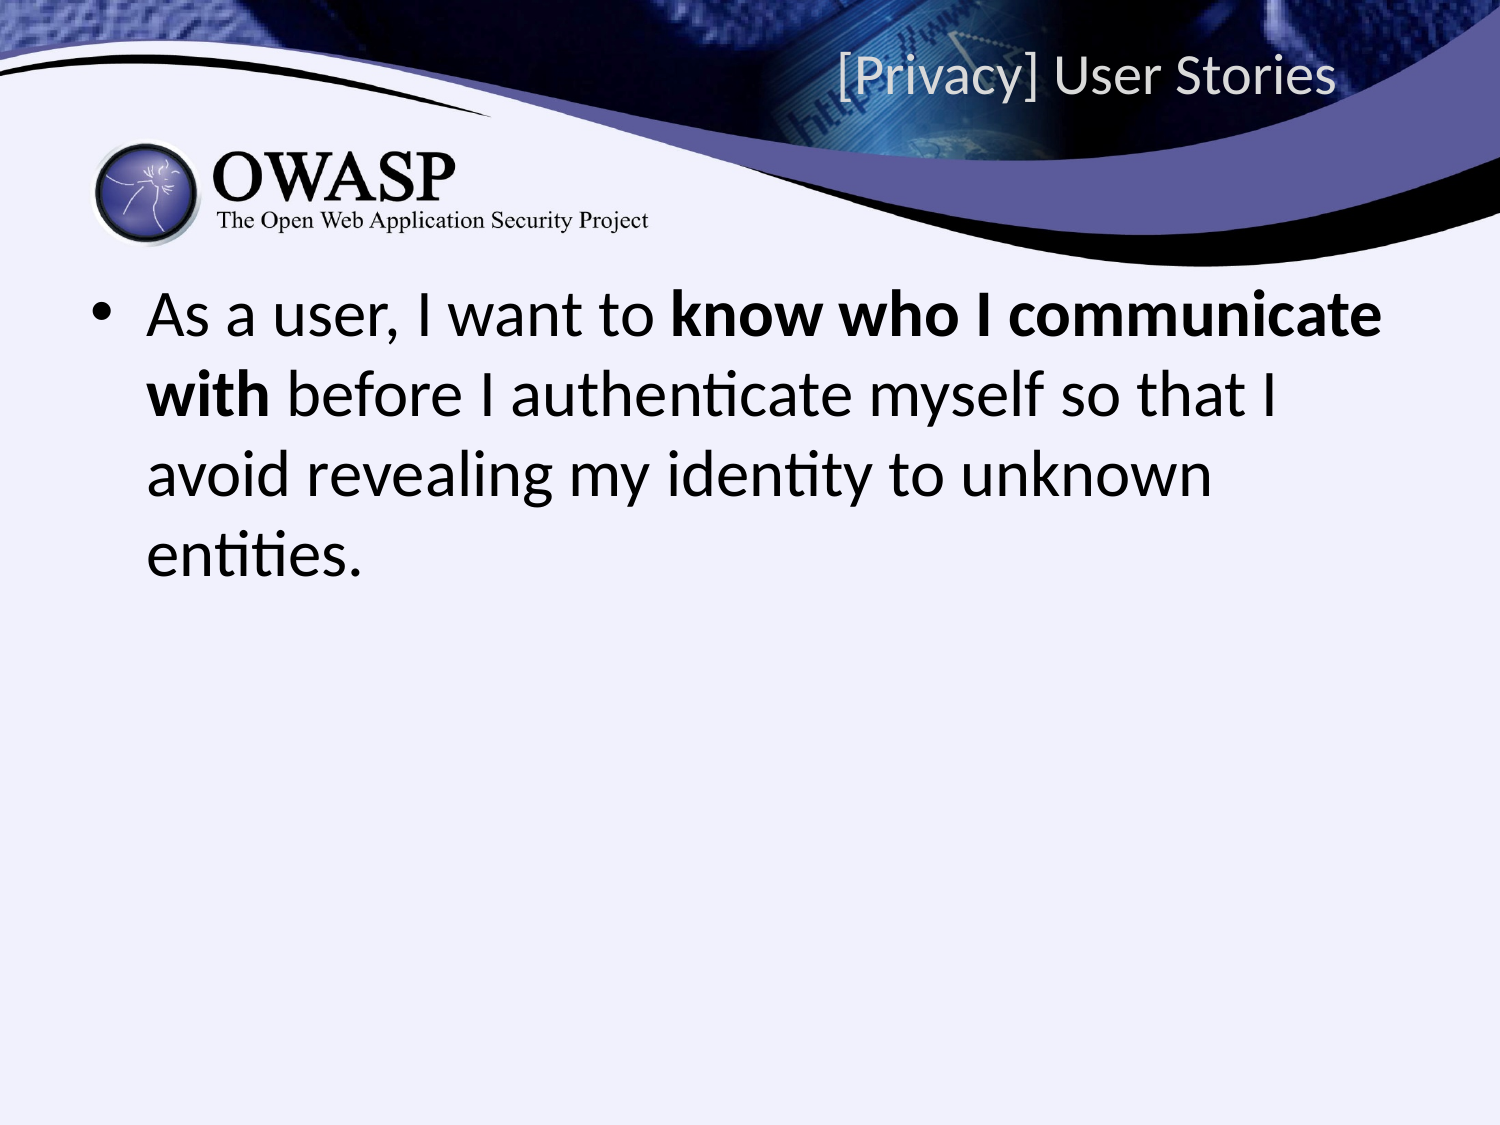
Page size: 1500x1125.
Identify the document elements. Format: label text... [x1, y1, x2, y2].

list As a user, I want to know who I communicate with before I authenticate myself so that I avoid revealing my identity to unknown entities. [75, 262, 1425, 1005]
title [Privacy] User Stories [699, 12, 1475, 130]
picture [0, 0, 1500, 1125]
